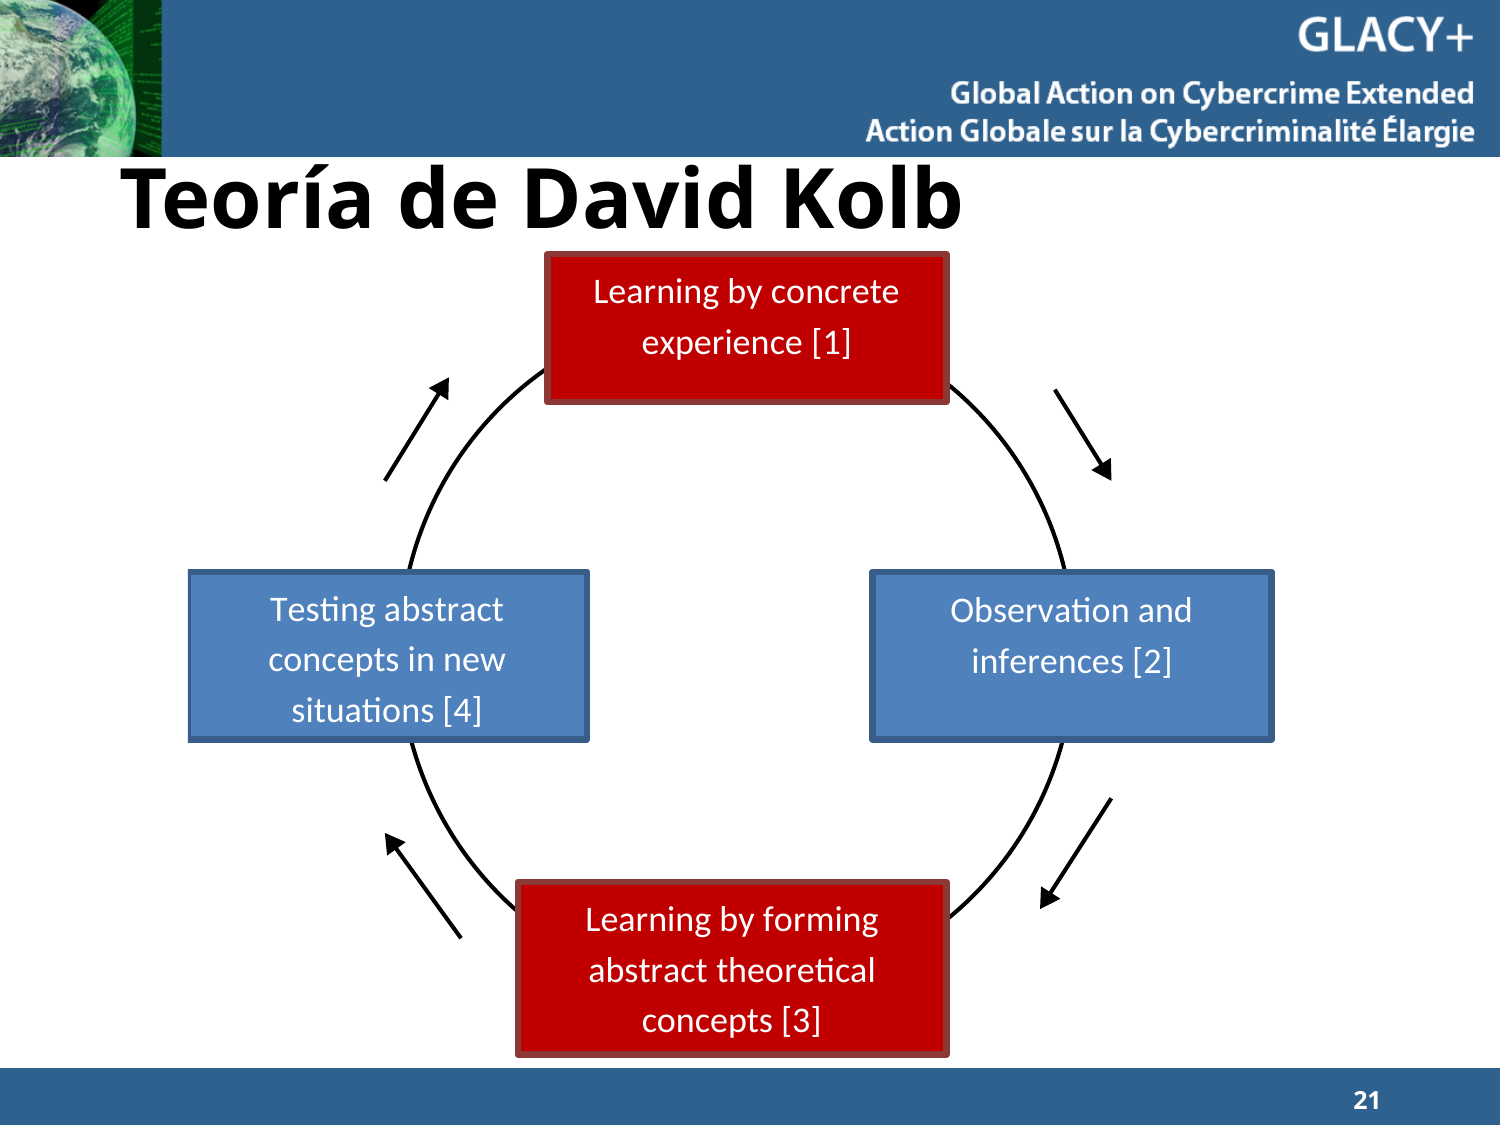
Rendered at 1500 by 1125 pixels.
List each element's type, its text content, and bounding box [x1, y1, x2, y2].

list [187, 161, 1500, 1060]
title Teoría de David Kolb [25, 161, 187, 243]
slide_number 21 [1059, 1071, 1397, 1125]
picture [0, 0, 1500, 157]
footer [43, 1029, 838, 1090]
